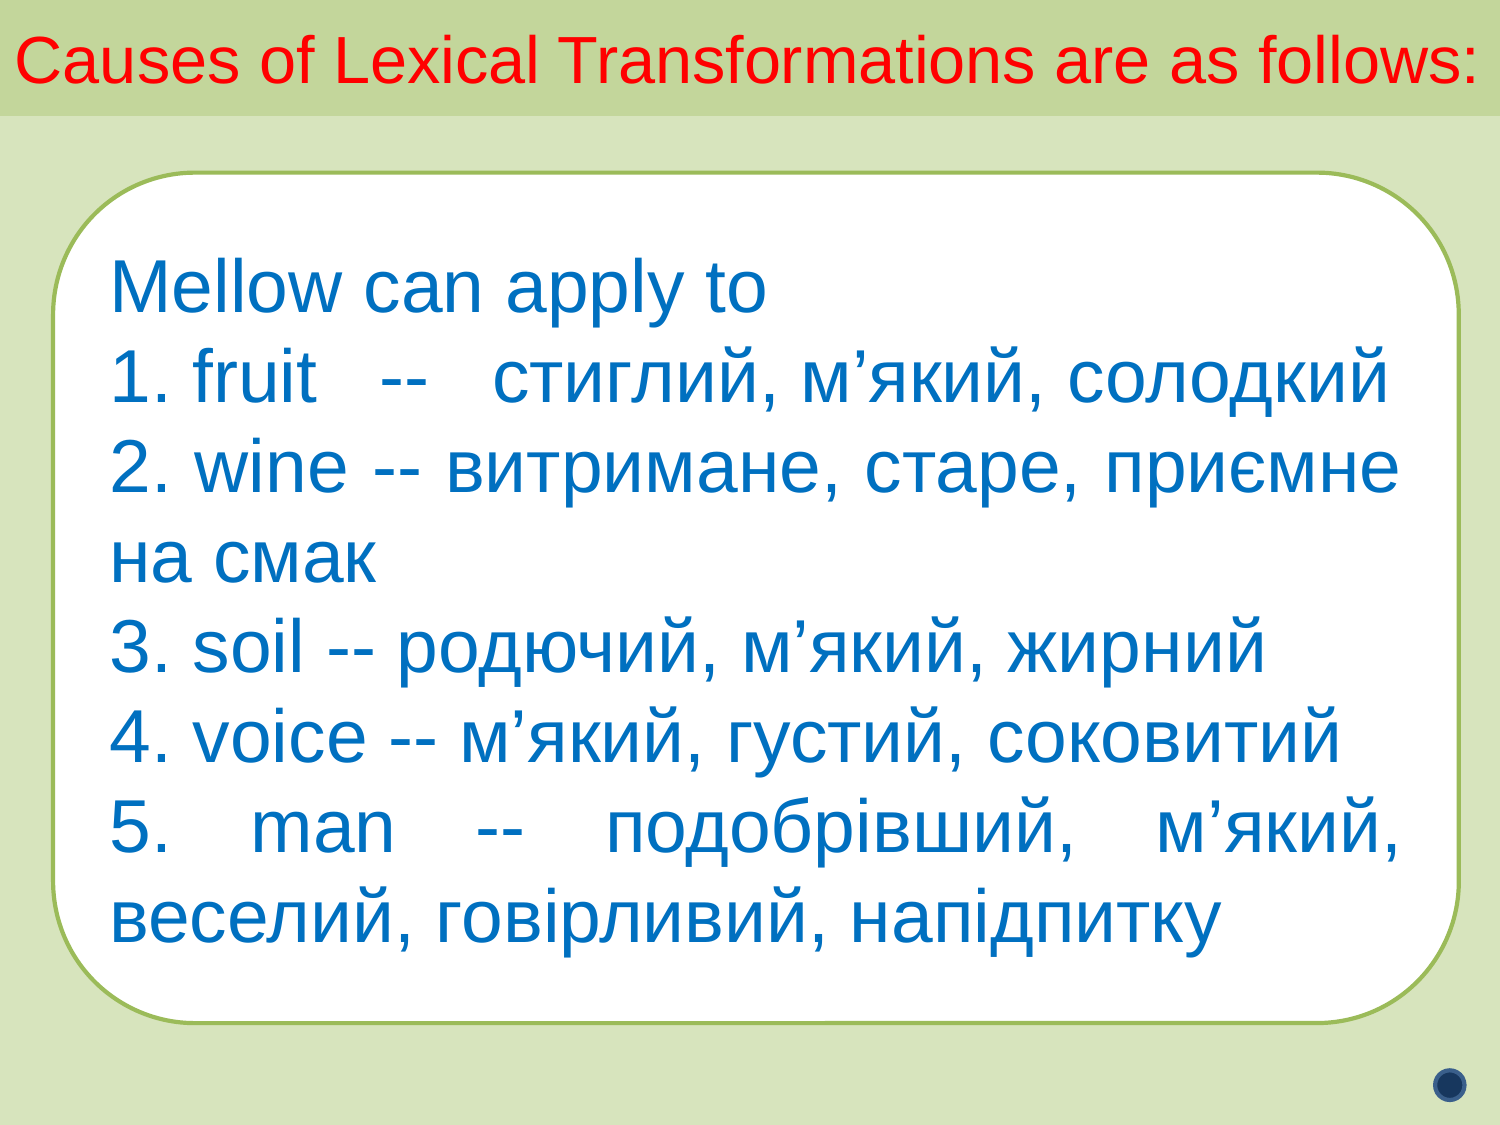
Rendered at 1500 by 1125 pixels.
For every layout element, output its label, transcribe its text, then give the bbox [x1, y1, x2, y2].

text_box Mellow can apply to 1. fruit -- стиглий, м’який, солодкий 2. wine -- витримане, старе, приємне на смак 3. soil -- родючий, м’який, жирний 4. voice -- м’який, густий, соковитий 5. man -- подобрівший, м’який, веселий, говірливий, напідпитку [50, 170, 1461, 1026]
text_box [1433, 1068, 1467, 1103]
text_box Causes of Lexical Transformations are as follows: [0, 0, 1500, 116]
